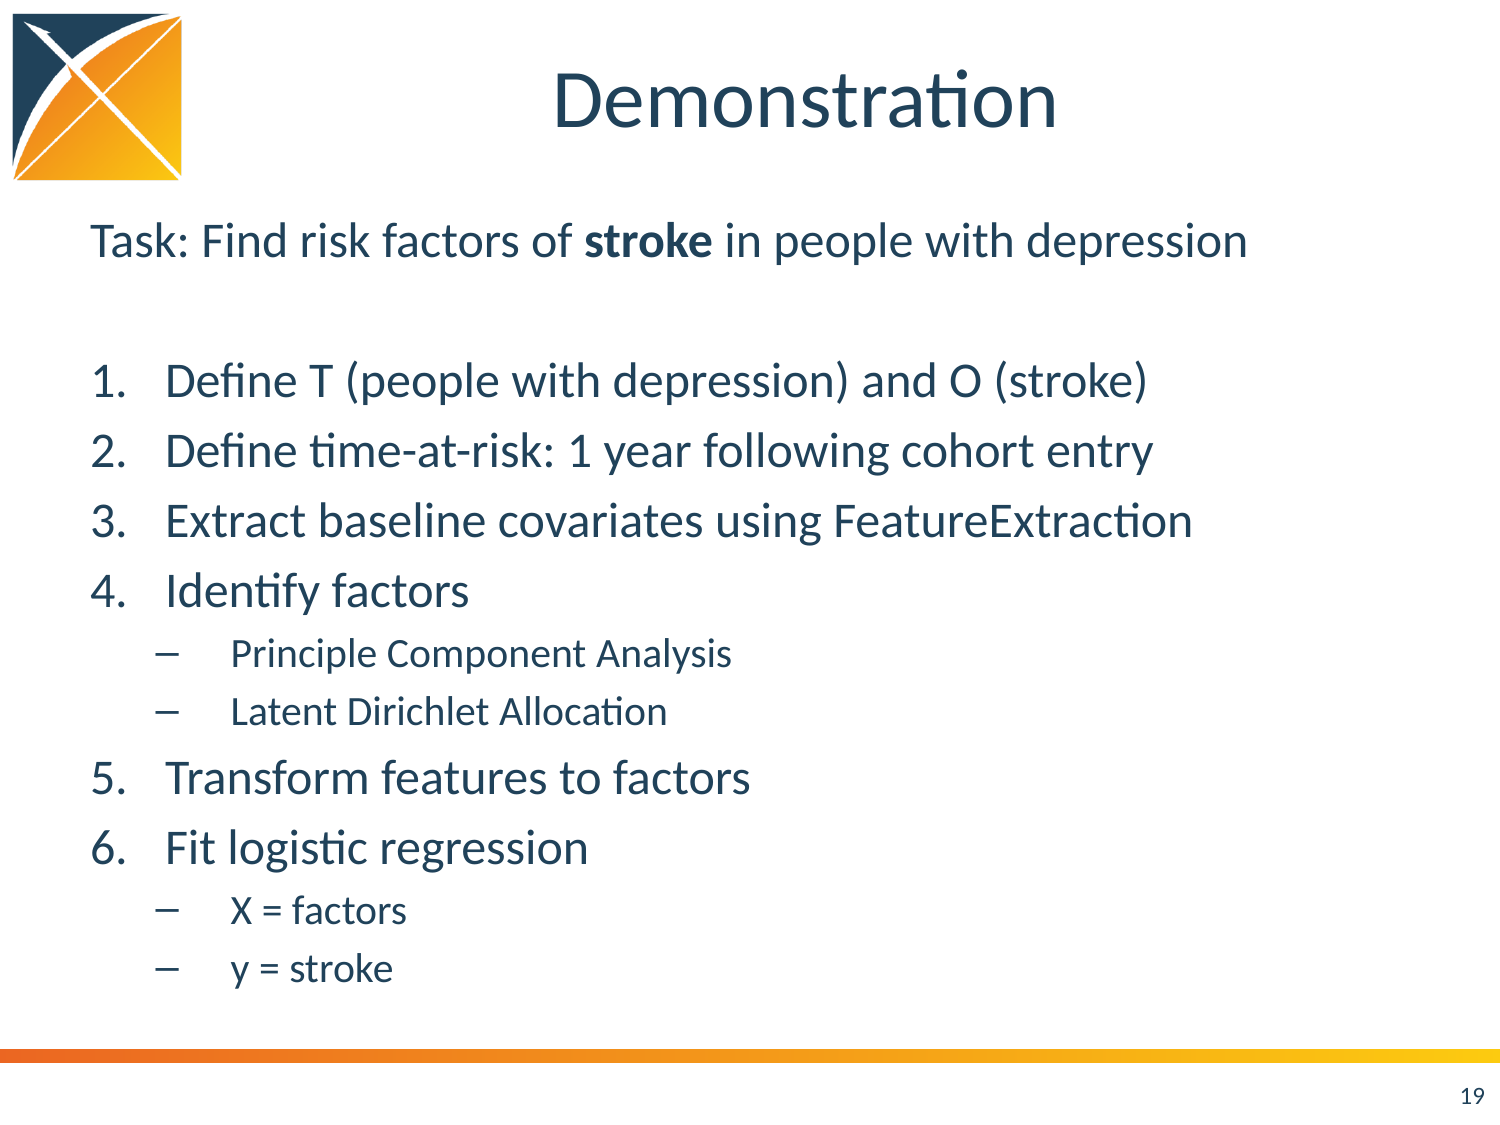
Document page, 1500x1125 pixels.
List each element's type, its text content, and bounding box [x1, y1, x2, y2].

slide_number 19 [1149, 1065, 1500, 1125]
picture [0, 0, 206, 200]
list Task: Find risk factors of stroke in people with depression Define T (people with depression) and O (stroke) Define time-at-risk: 1 year following cohort entry Extract baseline covariates using FeatureExtraction Identify factors Principle Component Analysis Latent Dirichlet Allocation Transform features to factors Fit logistic regression X = factors y = stroke [75, 200, 1425, 1005]
title Demonstration [187, 24, 1425, 163]
